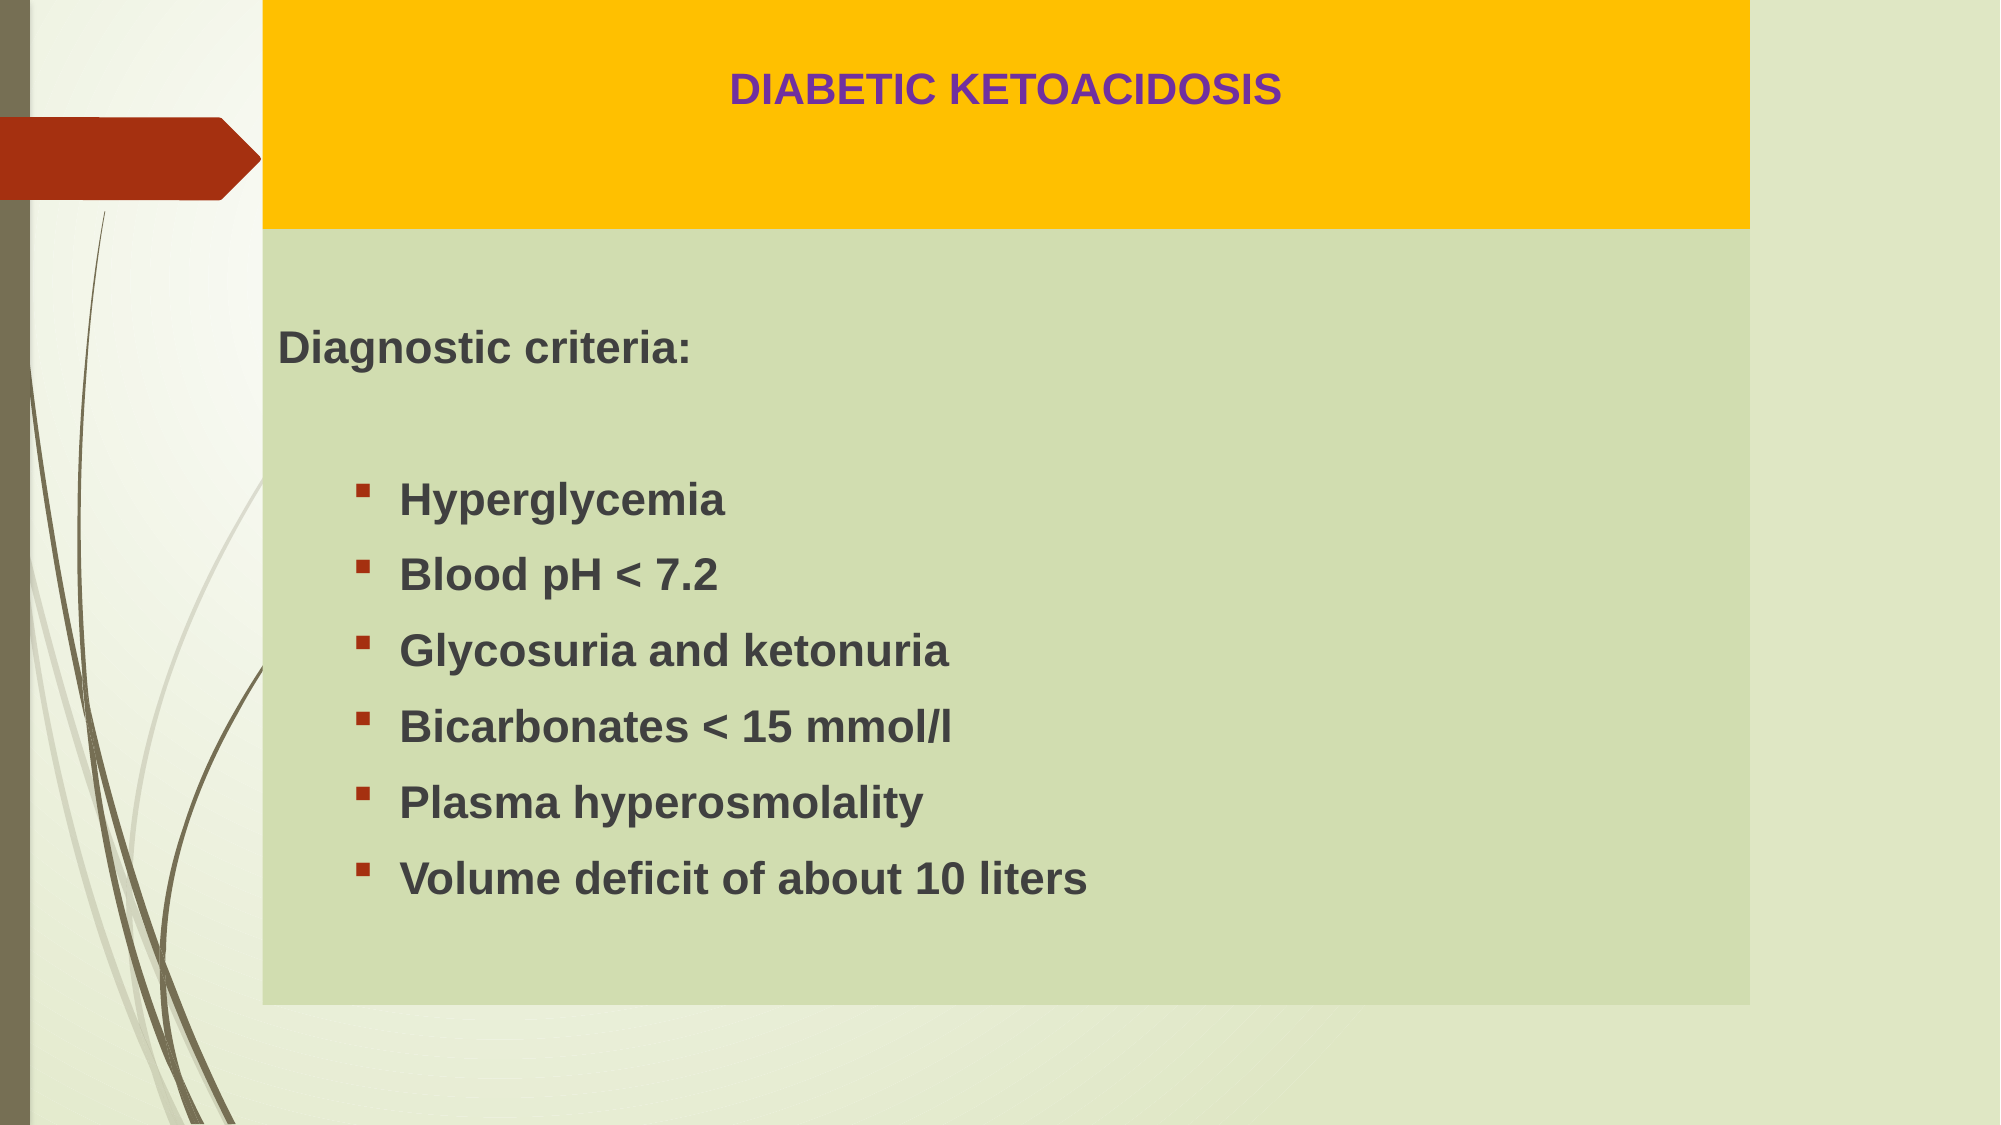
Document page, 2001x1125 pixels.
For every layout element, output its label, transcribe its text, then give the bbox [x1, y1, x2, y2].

title DIABETIC KETOACIDOSIS [262, 0, 1750, 229]
list Diagnostic criteria: Hyperglycemia Blood pH < 7.2 Glycosuria and ketonuria Bicarbonates < 15 mmol/l Plasma hyperosmolality Volume deficit of about 10 liters [262, 229, 1750, 1005]
